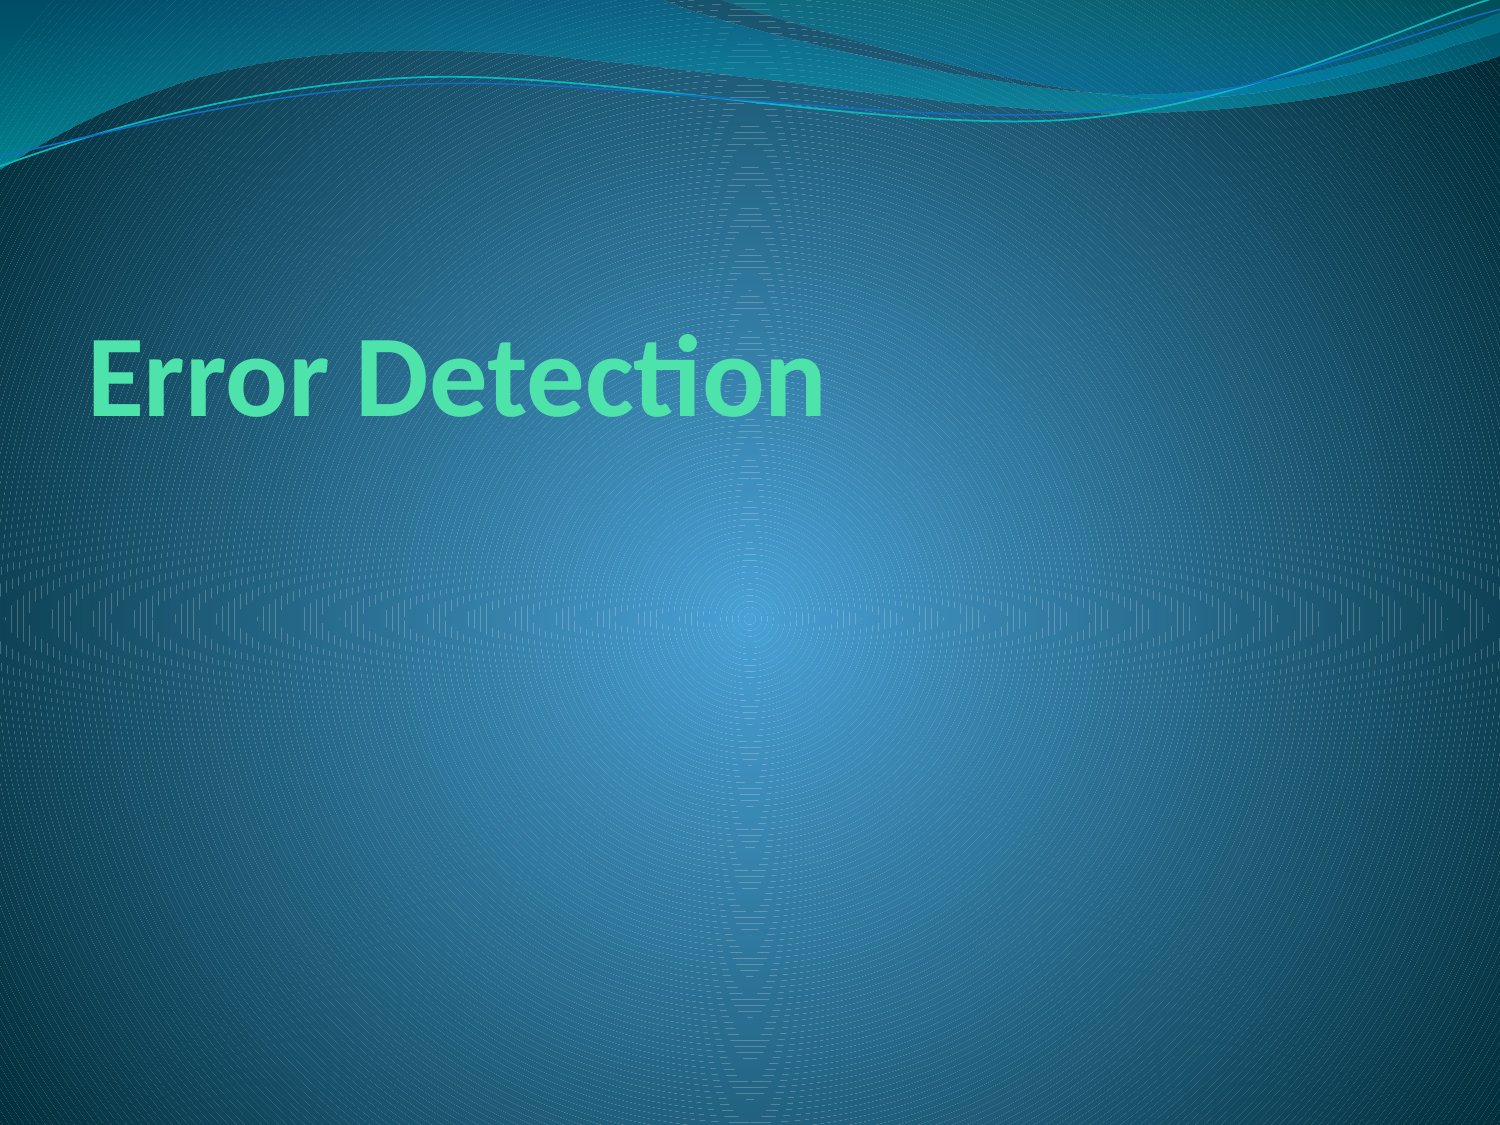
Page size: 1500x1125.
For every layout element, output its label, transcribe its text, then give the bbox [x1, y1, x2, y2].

title Error Detection [86, 216, 1362, 440]
